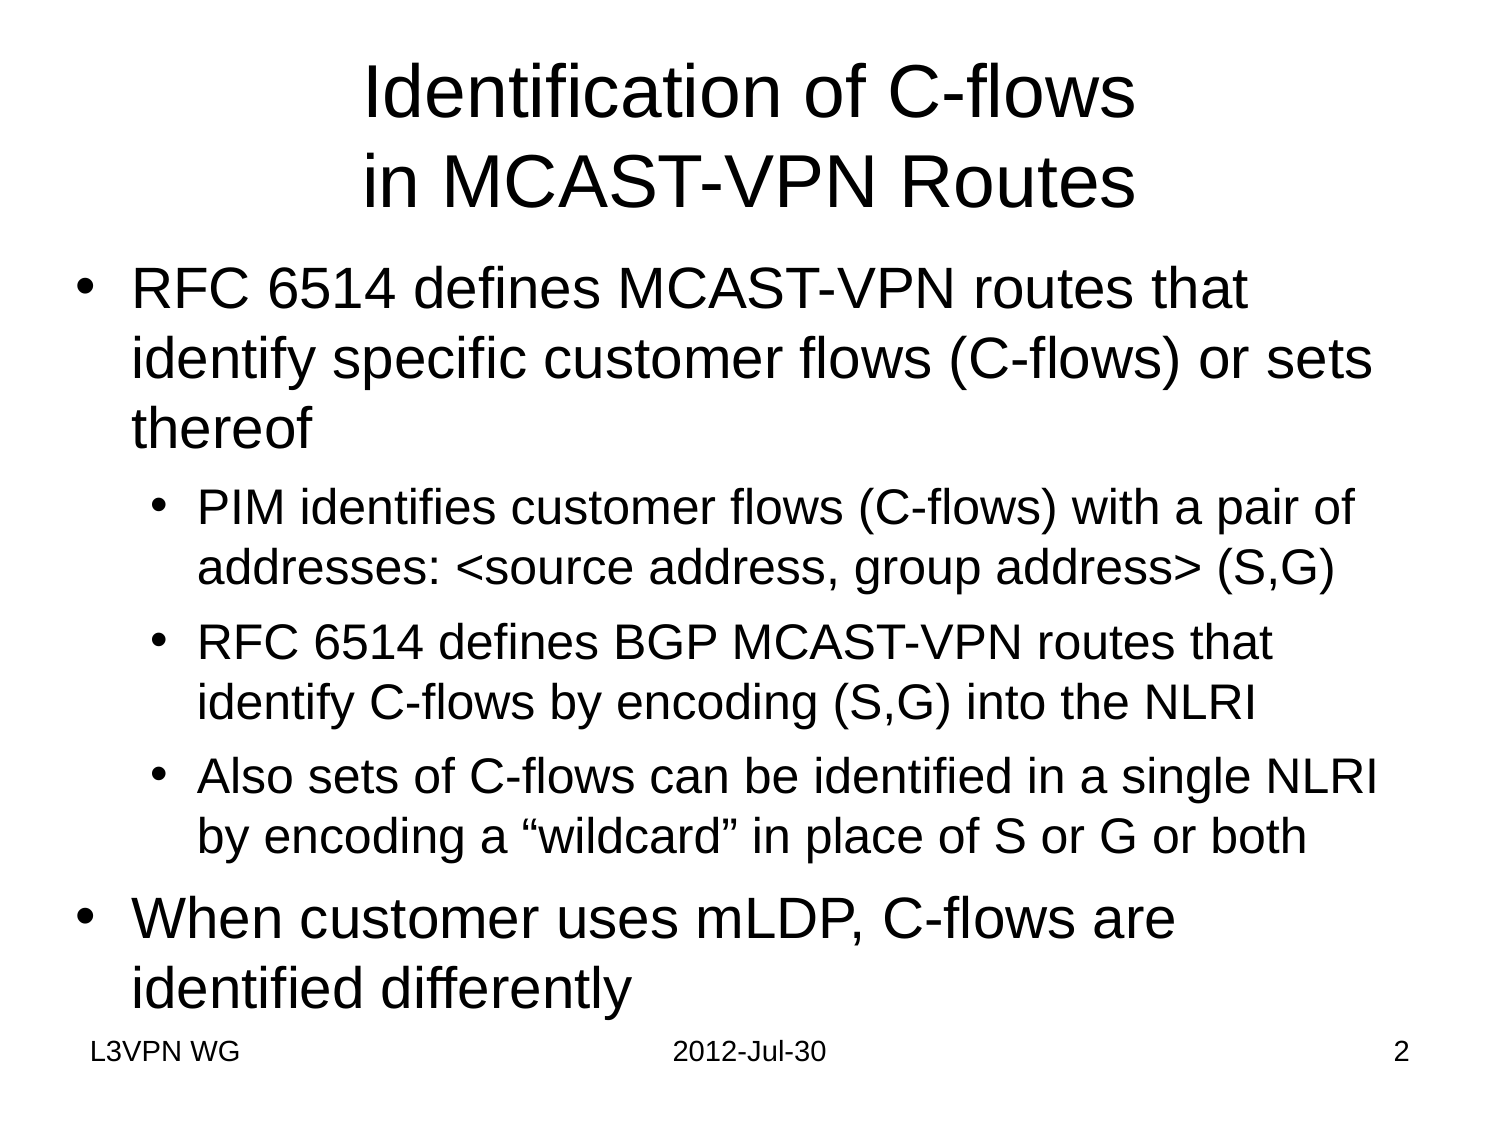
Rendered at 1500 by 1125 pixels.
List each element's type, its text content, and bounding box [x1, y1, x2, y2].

slide_number 2 [1074, 1024, 1425, 1103]
list RFC 6514 defines MCAST-VPN routes that identify specific customer flows (C-flows) or sets thereof PIM identifies customer flows (C-flows) with a pair of addresses: <source address, group address> (S,G) RFC 6514 defines BGP MCAST-VPN routes that identify C-flows by encoding (S,G) into the NLRI Also sets of C-flows can be identified in a single NLRI by encoding a “wildcard” in place of S or G or both When customer uses mLDP, C-flows are identified differently [74, 249, 1426, 1013]
title Identification of C-flows in MCAST-VPN Routes [74, 52, 1426, 213]
footer 2012-Jul-30 [512, 1024, 988, 1103]
slide_number L3VPN WG [74, 1024, 425, 1110]
